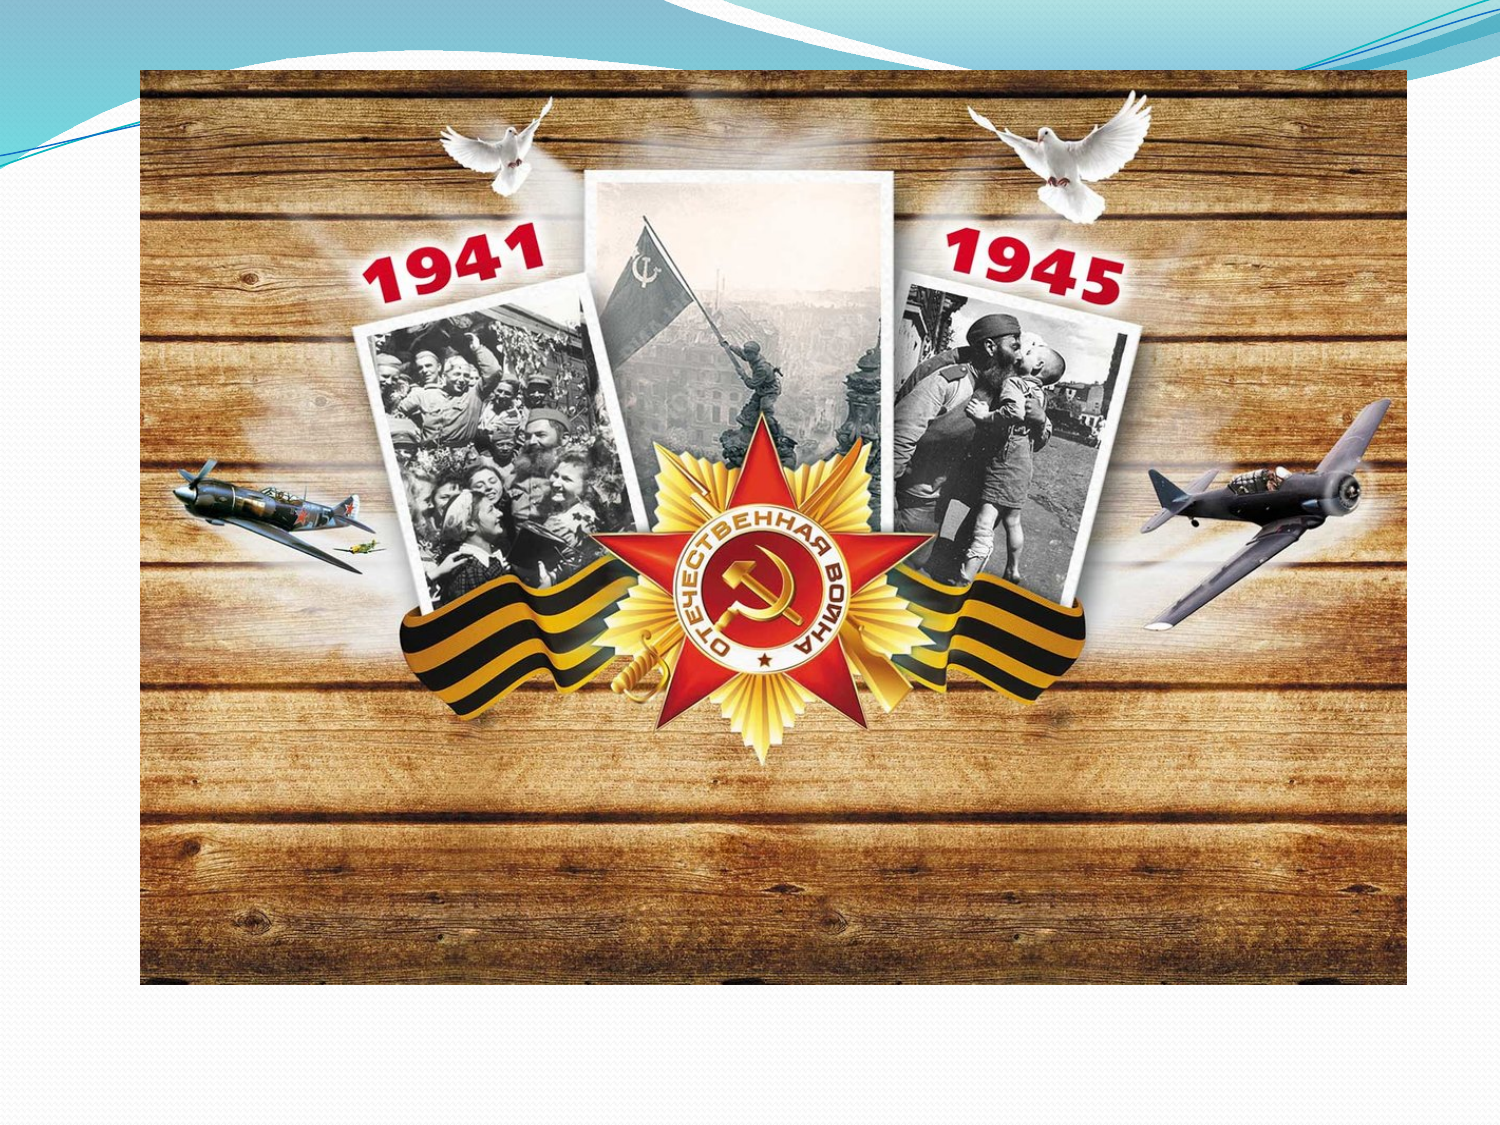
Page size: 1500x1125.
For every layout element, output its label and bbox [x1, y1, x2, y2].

picture [140, 70, 1407, 985]
